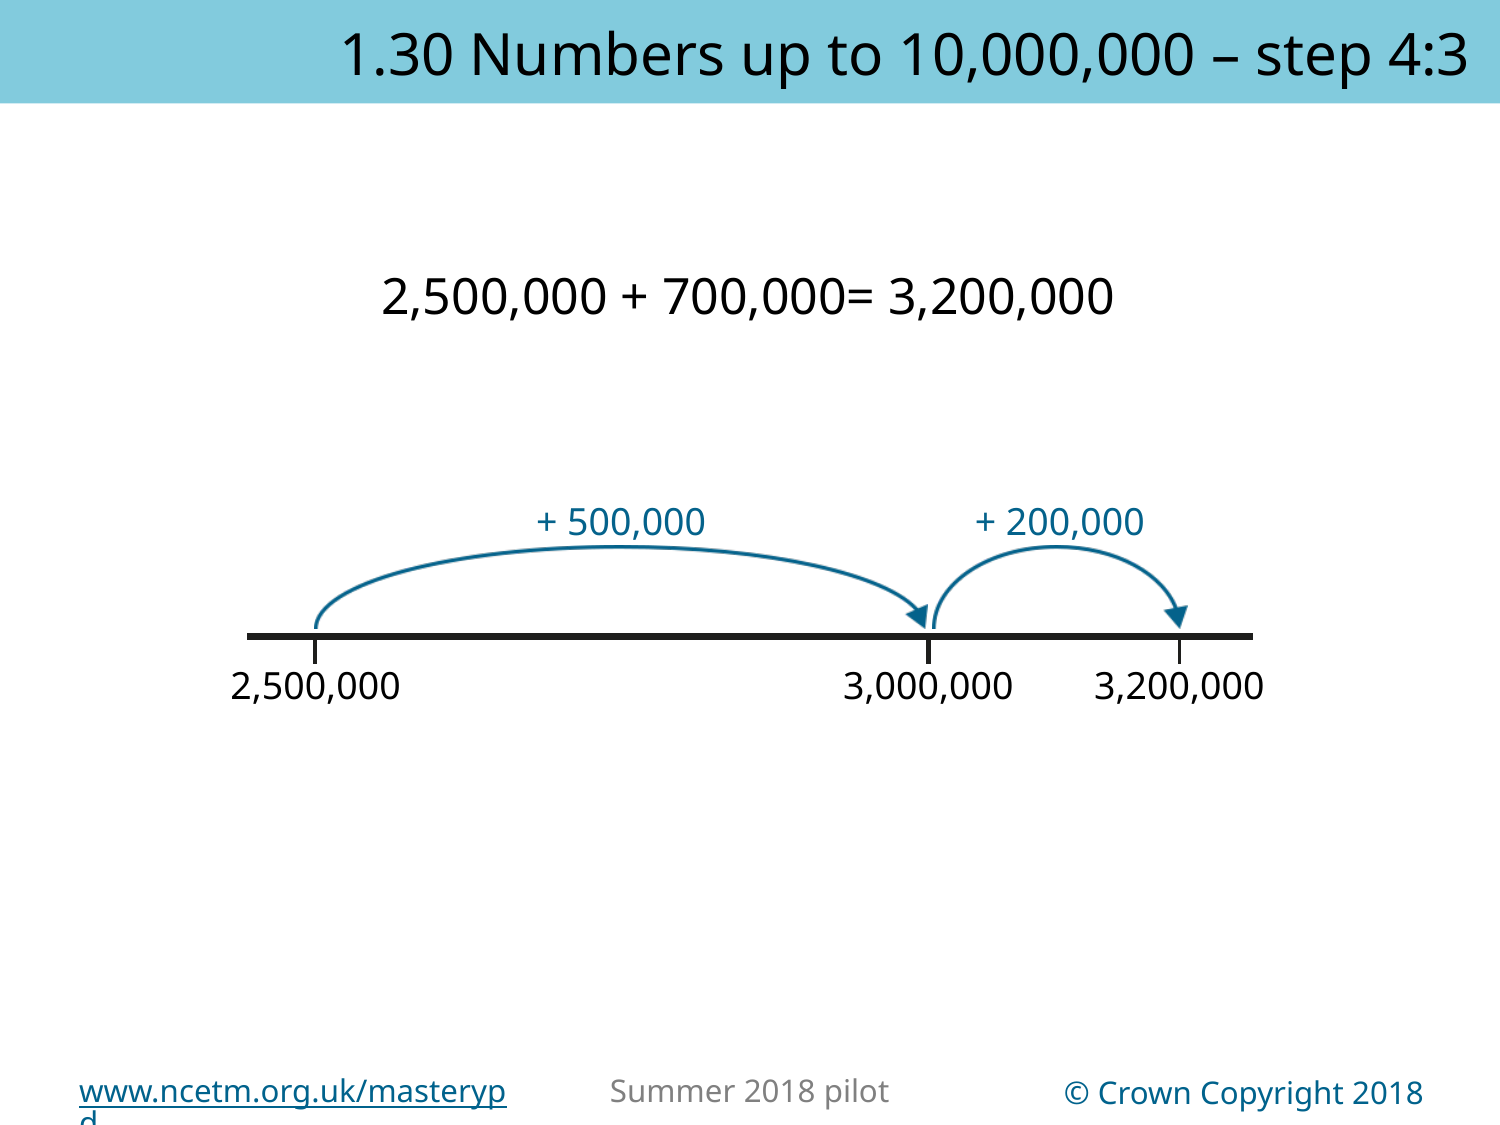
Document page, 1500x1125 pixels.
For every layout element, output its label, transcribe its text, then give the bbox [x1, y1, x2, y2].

list 1.30 Numbers up to 10,000,000 – step 4:3 [0, 0, 1500, 104]
picture [936, 544, 1188, 629]
text_box = 3,200,000 [831, 263, 1130, 333]
picture [1178, 635, 1182, 664]
picture [314, 544, 613, 625]
picture [318, 544, 929, 629]
picture [926, 635, 931, 664]
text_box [220, 633, 1254, 716]
text_box + 200,000 [959, 495, 1160, 543]
text_box + 500,000 [520, 495, 722, 543]
text_box 3,200,000 [1258, 659, 1280, 715]
text_box 2,500,000 + 700,000 [365, 263, 831, 333]
picture [931, 544, 1053, 627]
